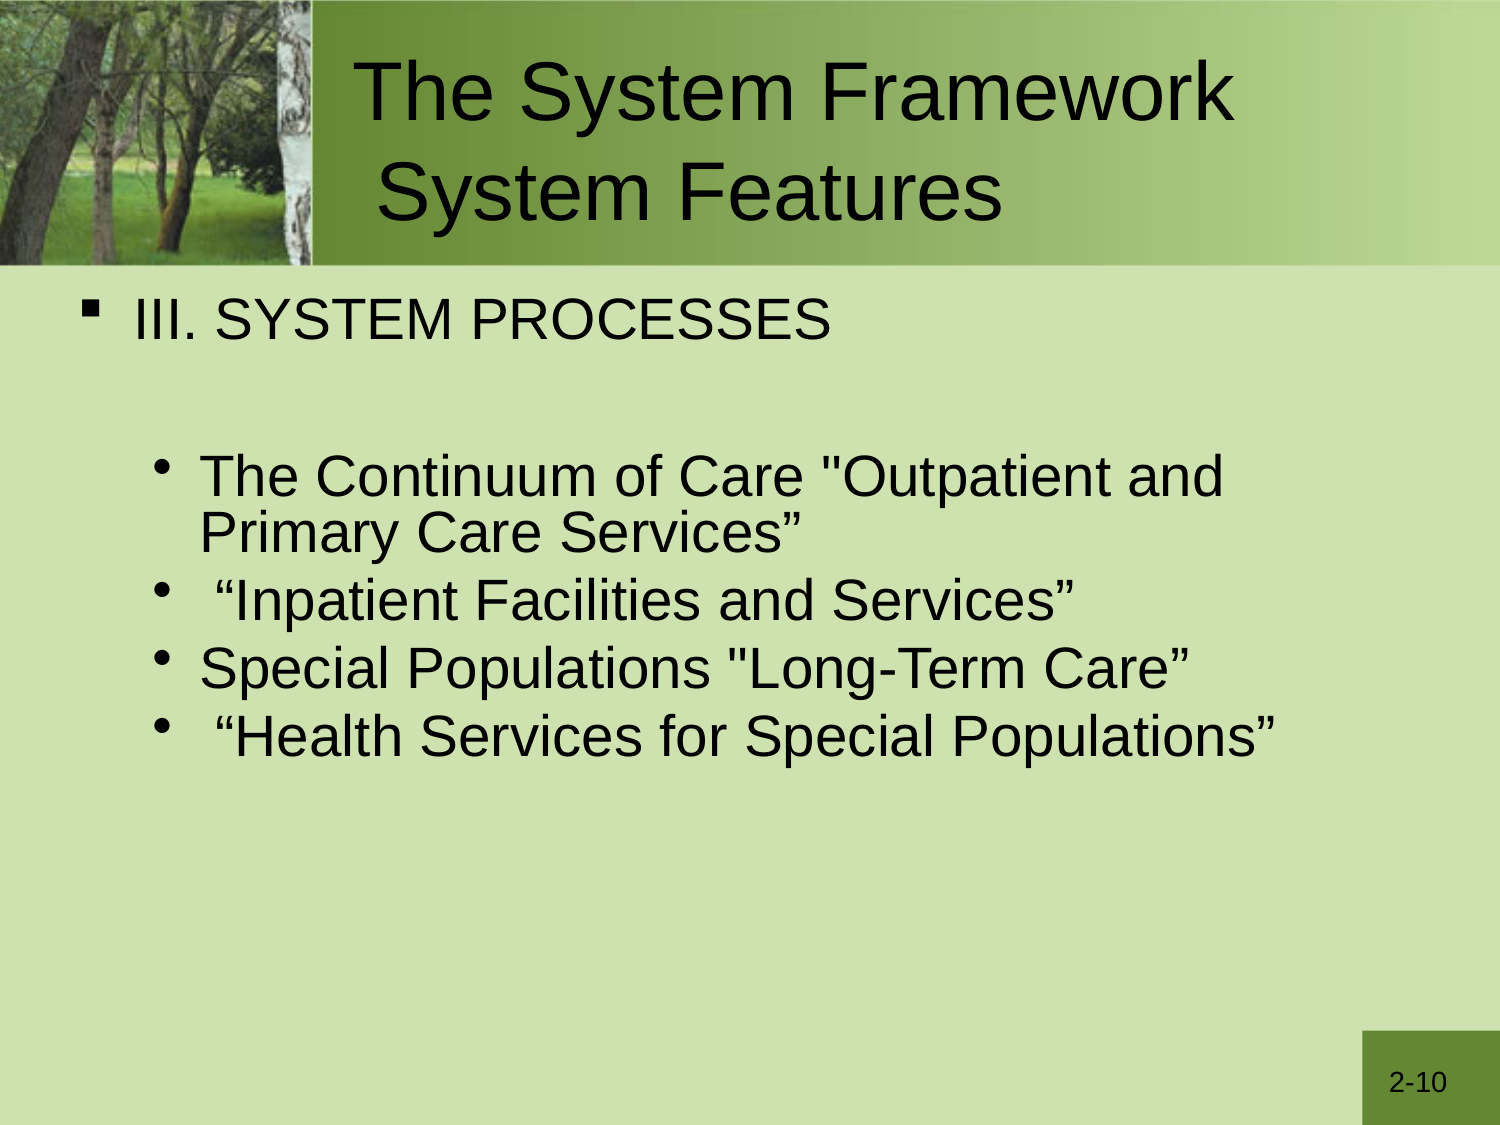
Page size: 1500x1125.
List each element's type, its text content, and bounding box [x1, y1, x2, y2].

slide_number 2-10 [1149, 1031, 1463, 1107]
list III. SYSTEM PROCESSES The Continuum of Care "Outpatient and Primary Care Services” “Inpatient Facilities and Services” Special Populations "Long-Term Care” “Health Services for Special Populations” [62, 287, 1375, 1000]
picture [0, 0, 1500, 1125]
title The System Framework System Features [337, 24, 1438, 250]
